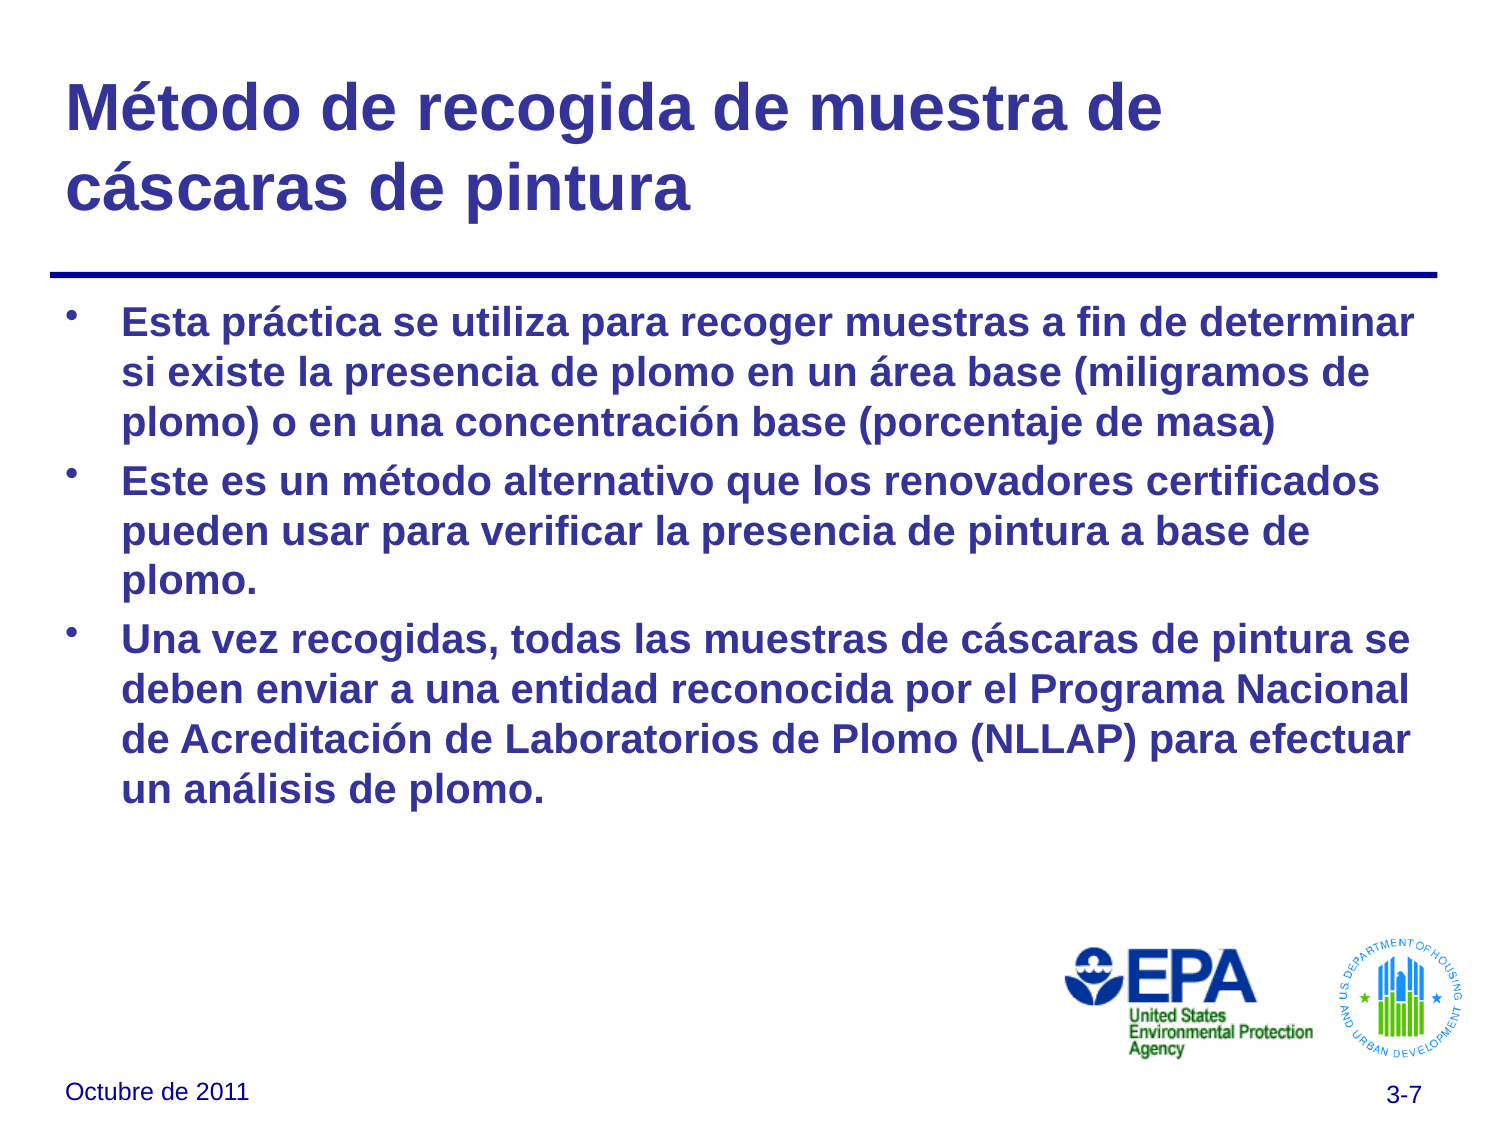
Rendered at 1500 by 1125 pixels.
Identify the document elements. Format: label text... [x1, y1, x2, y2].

slide_number Octubre de 2011 [49, 1049, 363, 1125]
picture [1337, 937, 1463, 1059]
picture [1062, 988, 1319, 1064]
title Método de recogida de muestra de cáscaras de pintura [49, 49, 1438, 238]
list Esta práctica se utiliza para recoger muestras a fin de determinar si existe la presencia de plomo en un área base (miligramos de plomo) o en una concentración base (porcentaje de masa) Este es un método alternativo que los renovadores certificados pueden usar para verificar la presencia de pintura a base de plomo. Una vez recogidas, todas las muestras de cáscaras de pintura se deben enviar a una entidad reconocida por el Programa Nacional de Acreditación de Laboratorios de Plomo (NLLAP) para efectuar un análisis de plomo. [49, 287, 1438, 988]
slide_number 3-7 [1124, 1049, 1438, 1125]
